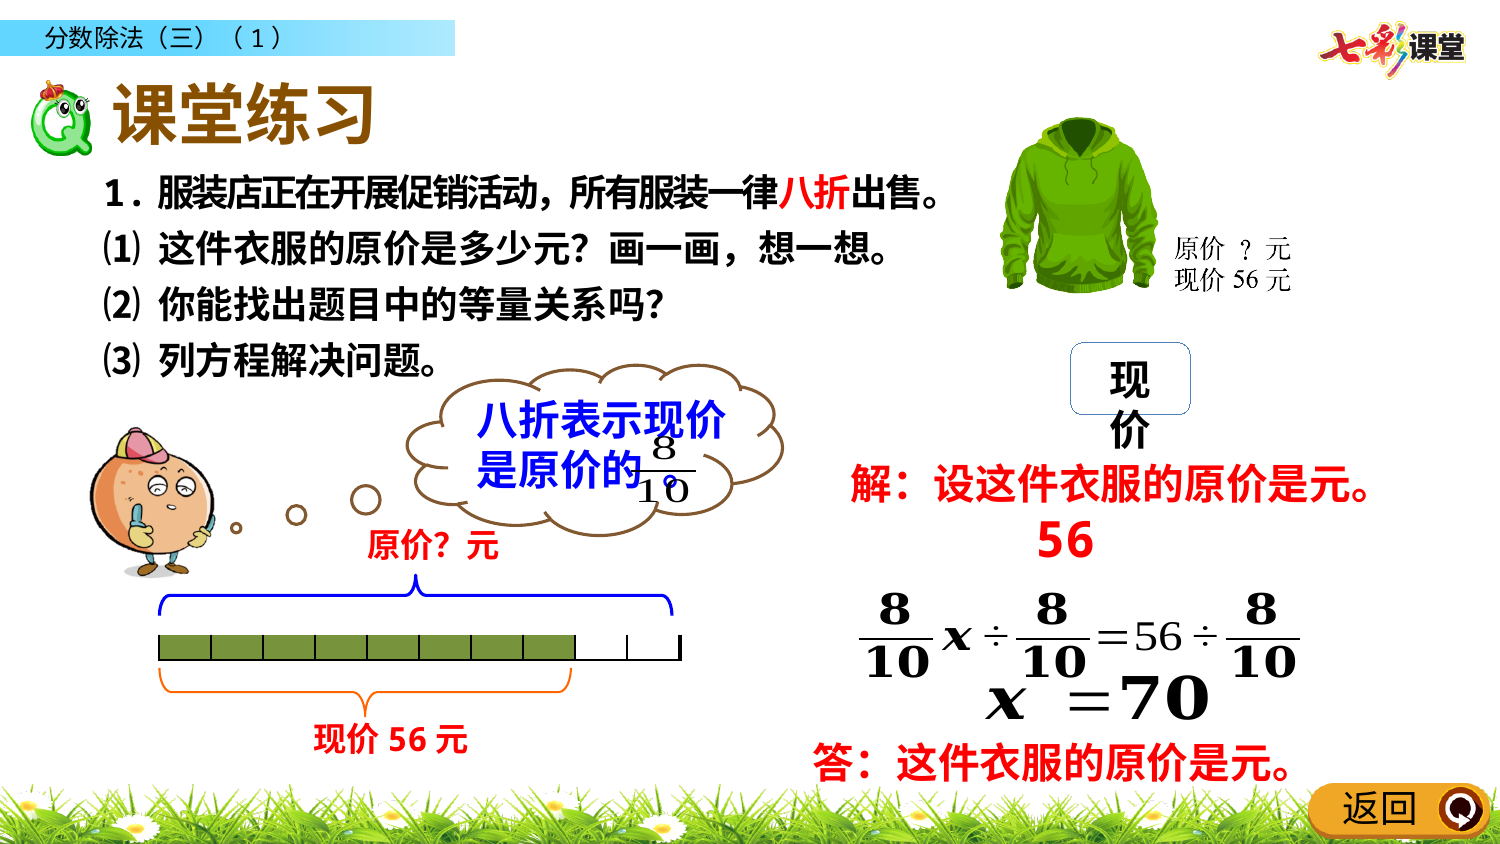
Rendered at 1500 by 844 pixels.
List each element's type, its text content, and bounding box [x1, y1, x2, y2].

picture [31, 80, 92, 156]
table_header [472, 635, 522, 659]
table_header [316, 635, 366, 659]
table_header [264, 635, 314, 659]
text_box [407, 364, 783, 536]
picture [1316, 20, 1468, 80]
table_header [576, 635, 626, 659]
text_box 现价56元 [283, 711, 499, 766]
text_box 1.服装店正在开展促销活动，所有服装一律八折出售。 ⑴ 这件衣服的原价是多少元？画一画，想一想。 ⑵ 你能找出题目中的等量关系吗？ ⑶ 列方程解决问题。 [88, 150, 951, 390]
picture [0, 783, 1500, 844]
text_box [158, 574, 673, 616]
table_header [628, 635, 678, 659]
table_header [212, 635, 262, 659]
text_box 原价？元 [326, 516, 541, 571]
table_header [160, 635, 210, 659]
table_header [524, 635, 574, 659]
picture [88, 424, 224, 579]
text_box 课堂练习 [100, 67, 404, 159]
table_header [420, 635, 470, 659]
table_header [368, 635, 418, 659]
picture [989, 114, 1297, 298]
text_box [158, 667, 572, 711]
